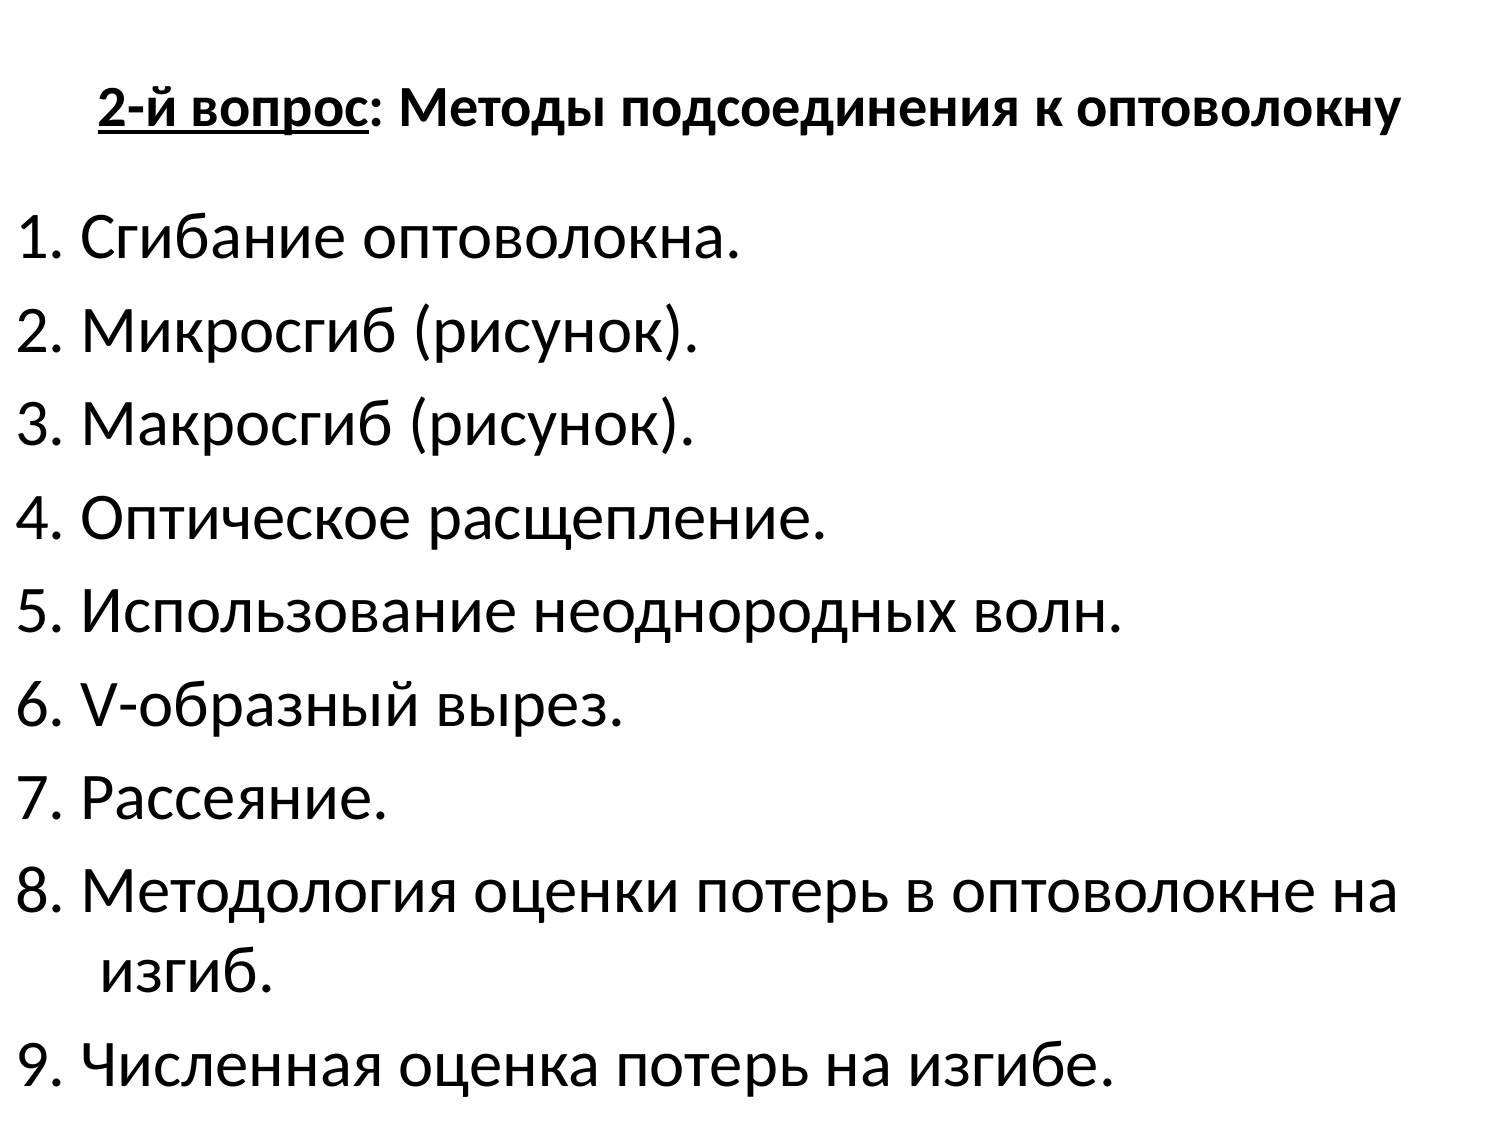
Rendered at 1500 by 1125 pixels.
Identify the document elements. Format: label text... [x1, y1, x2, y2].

list 1. Сгибание оптоволокна. 2. Микросгиб (рисунок). 3. Макросгиб (рисунок). 4. Оптическое расщепление. 5. Использование неоднородных волн. 6. V-образный вырез. 7. Рассеяние. 8. Методология оценки потерь в оптоволокне на изгиб. 9. Численная оценка потерь на изгибе. [0, 184, 1500, 1125]
title 2-й вопрос: Методы подсоединения к оптоволокну [74, 44, 1426, 162]
